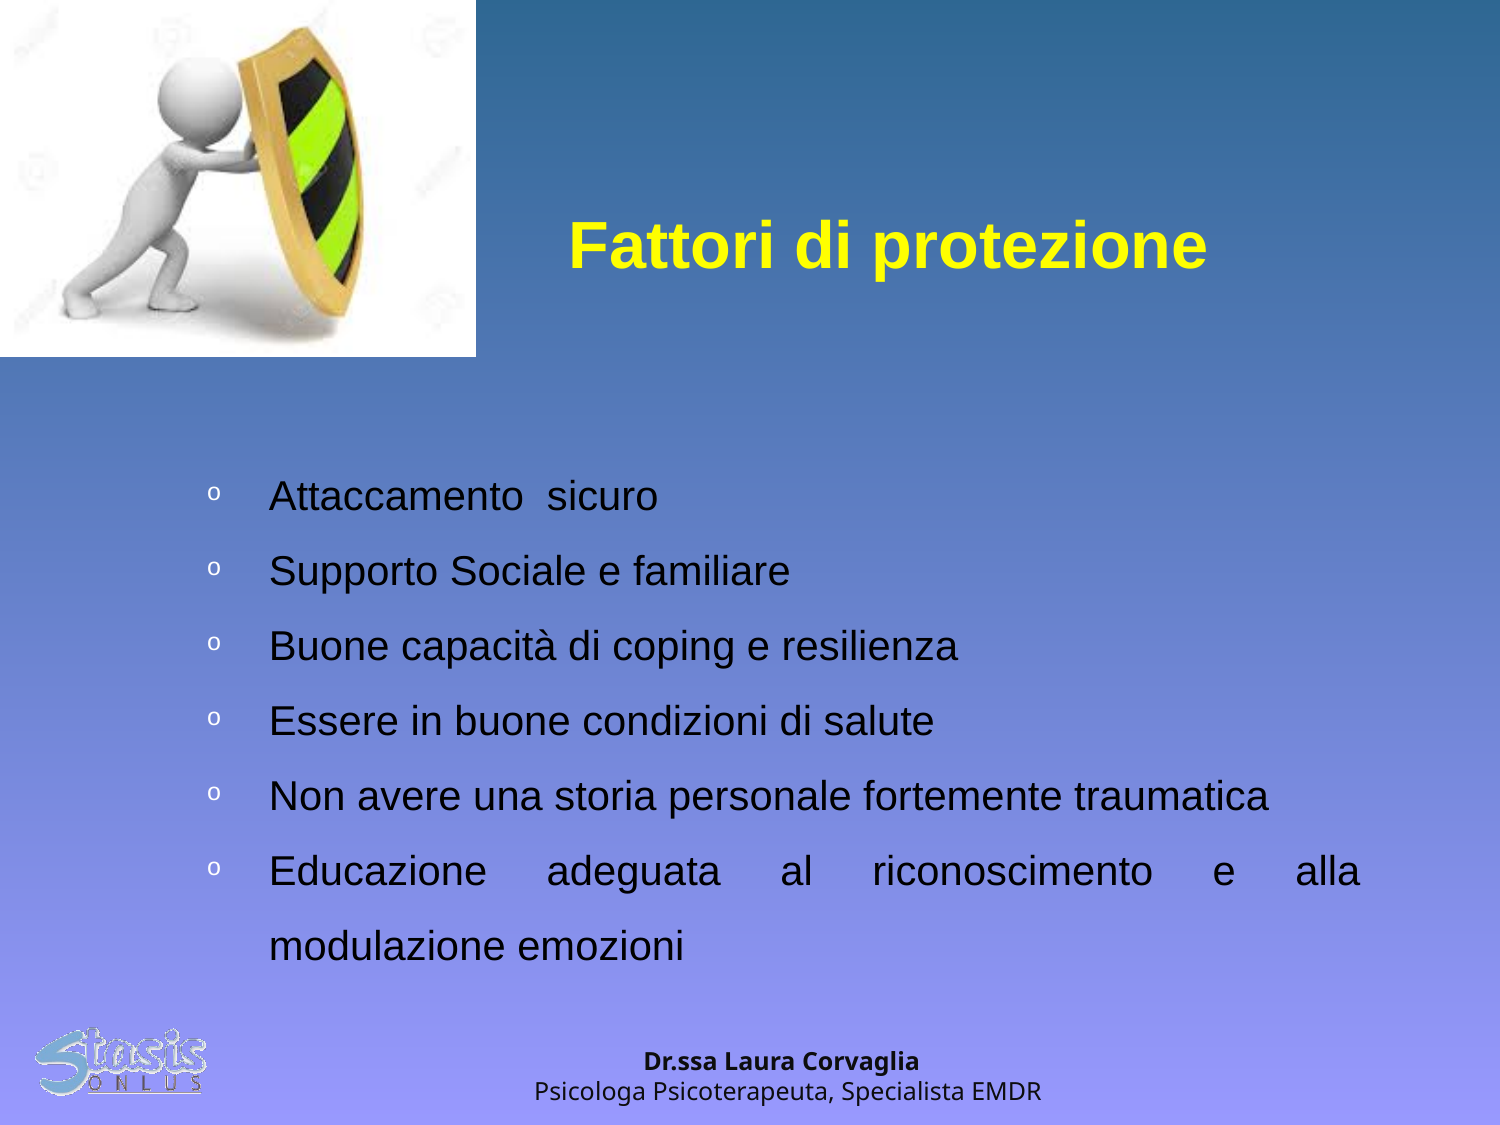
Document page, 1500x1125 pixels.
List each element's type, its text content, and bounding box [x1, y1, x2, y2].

picture [0, 0, 476, 357]
text_box Attaccamento sicuro Supporto Sociale e familiare Buone capacità di coping e resilienza Essere in buone condizioni di salute Non avere una storia personale fortemente traumatica Educazione adeguata al riconoscimento e alla modulazione emozioni [199, 356, 1369, 976]
text_box Dr.ssa Laura Corvaglia Psicologa Psicoterapeuta, Specialista EMDR [396, 1022, 1167, 1125]
picture [24, 981, 227, 1125]
text_box Fattori di protezione [561, 194, 1341, 289]
